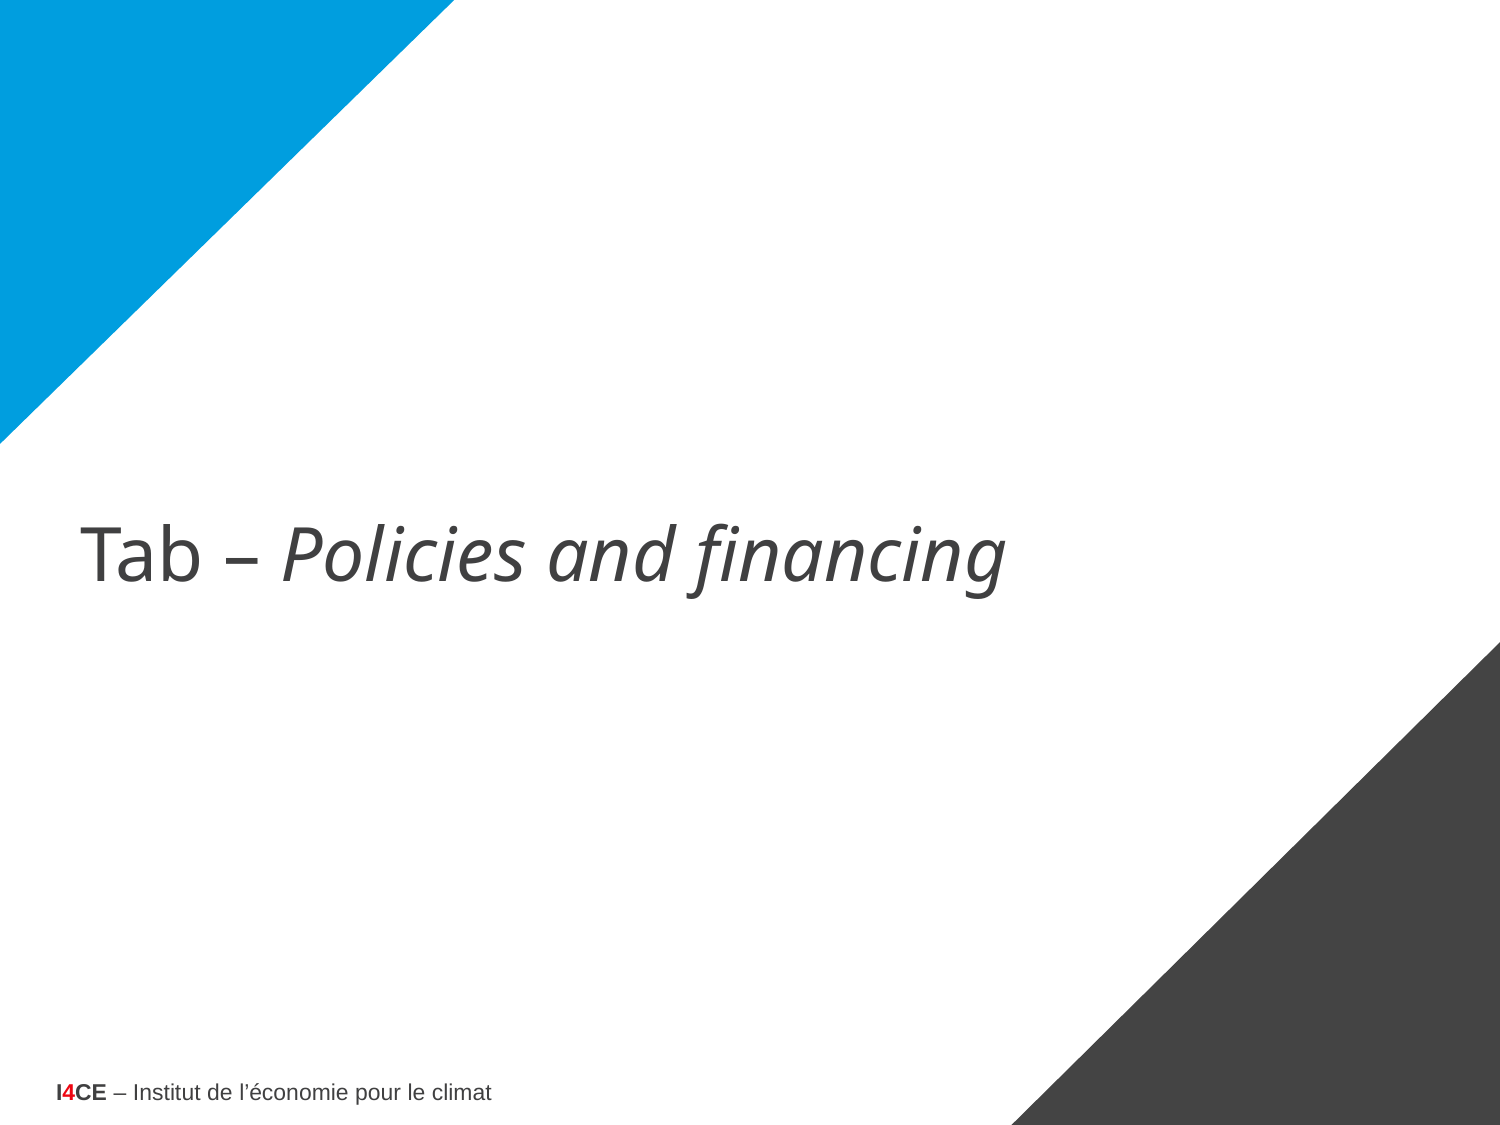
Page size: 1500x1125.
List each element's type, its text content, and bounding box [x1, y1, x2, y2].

title Tab – Policies and financing [64, 457, 1436, 646]
